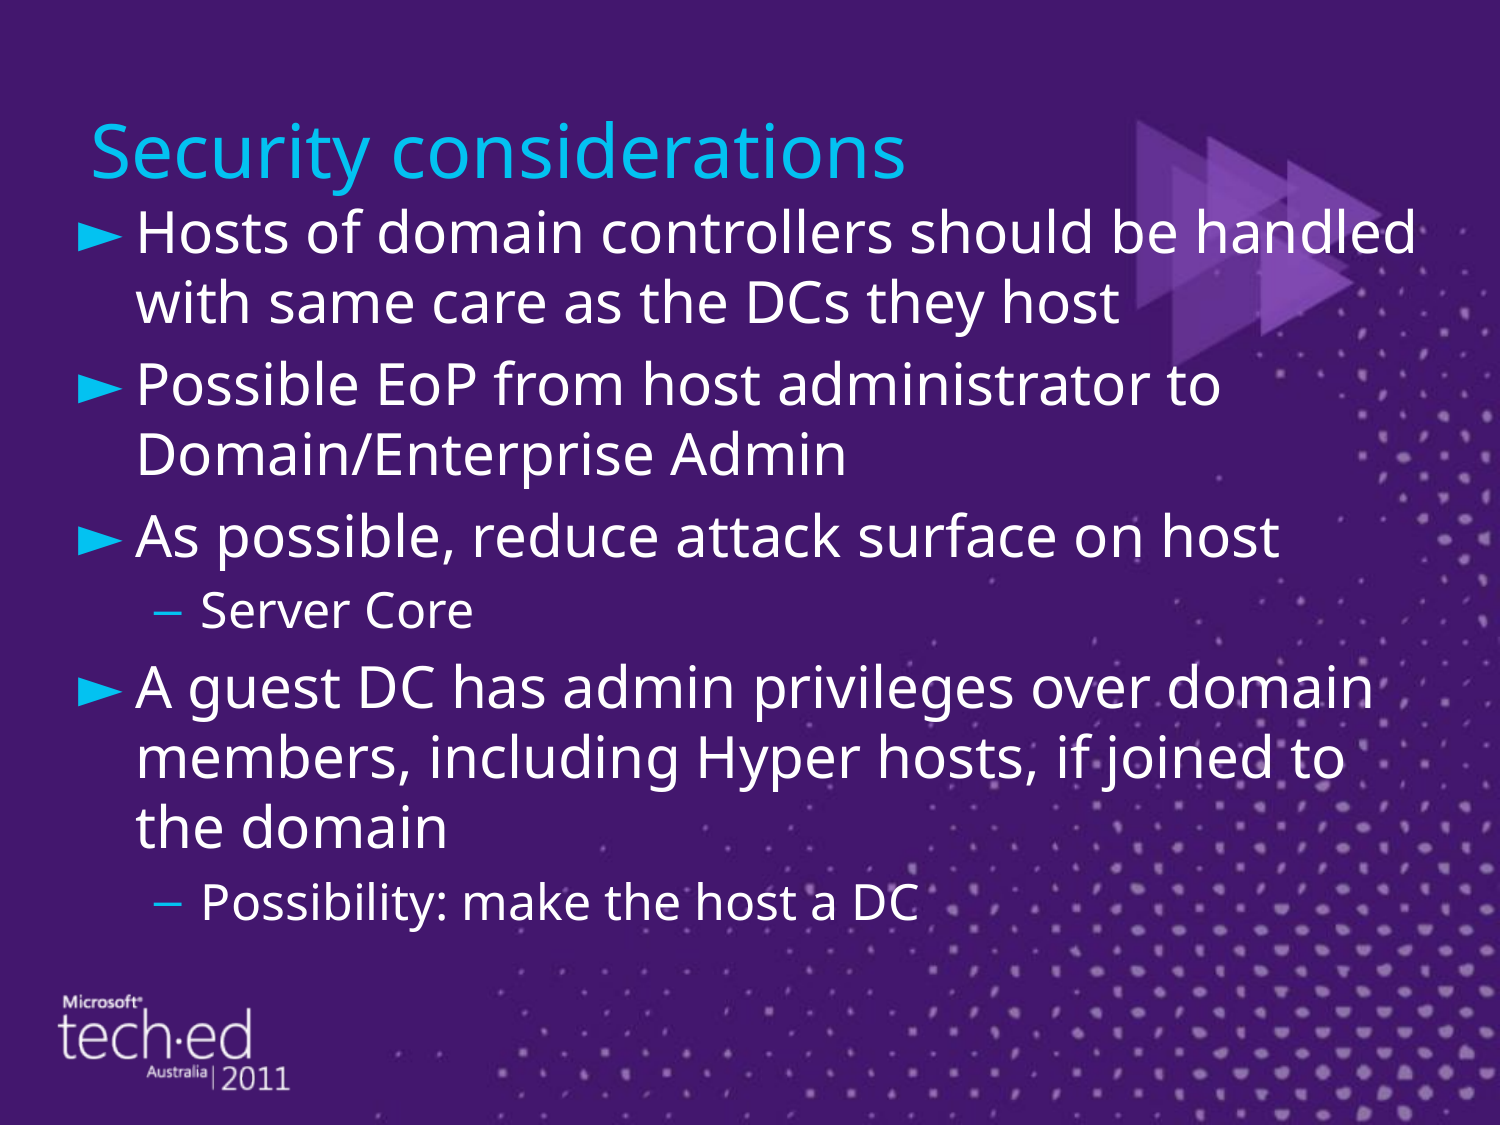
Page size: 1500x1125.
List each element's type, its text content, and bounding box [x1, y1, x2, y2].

picture [0, 0, 1500, 1125]
list Hosts of domain controllers should be handled with same care as the DCs they host Possible EoP from host administrator to Domain/Enterprise Admin As possible, reduce attack surface on host Server Core A guest DC has admin privileges over domain members, including Hyper hosts, if joined to the domain Possibility: make the host a DC [63, 187, 1436, 517]
title Security considerations [75, 54, 1425, 187]
